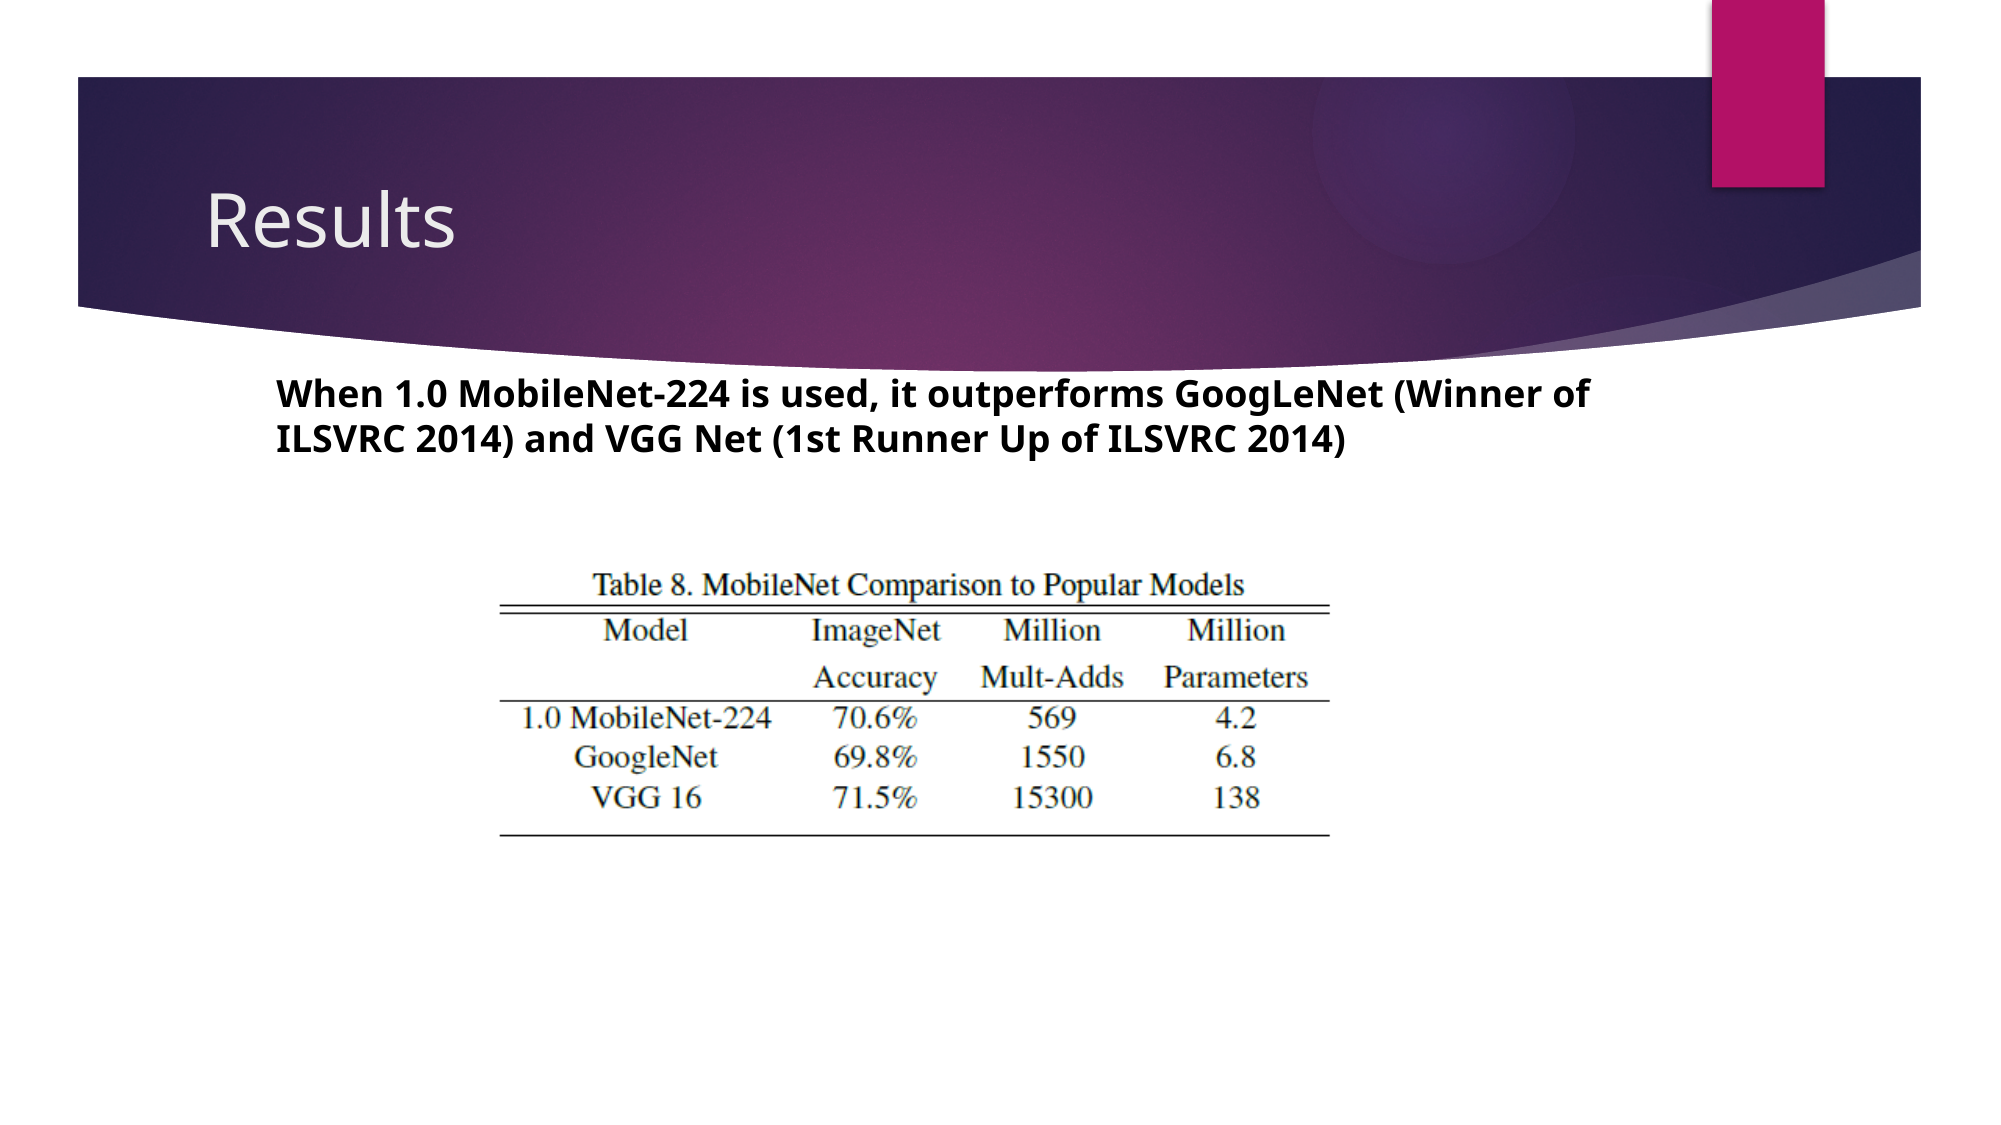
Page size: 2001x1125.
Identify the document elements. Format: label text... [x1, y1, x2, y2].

title Results [189, 159, 1627, 276]
text_box When 1.0 MobileNet-224 is used, it outperforms GoogLeNet (Winner of ILSVRC 2014) and VGG Net (1st Runner Up of ILSVRC 2014) [261, 362, 1711, 467]
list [485, 557, 1341, 857]
